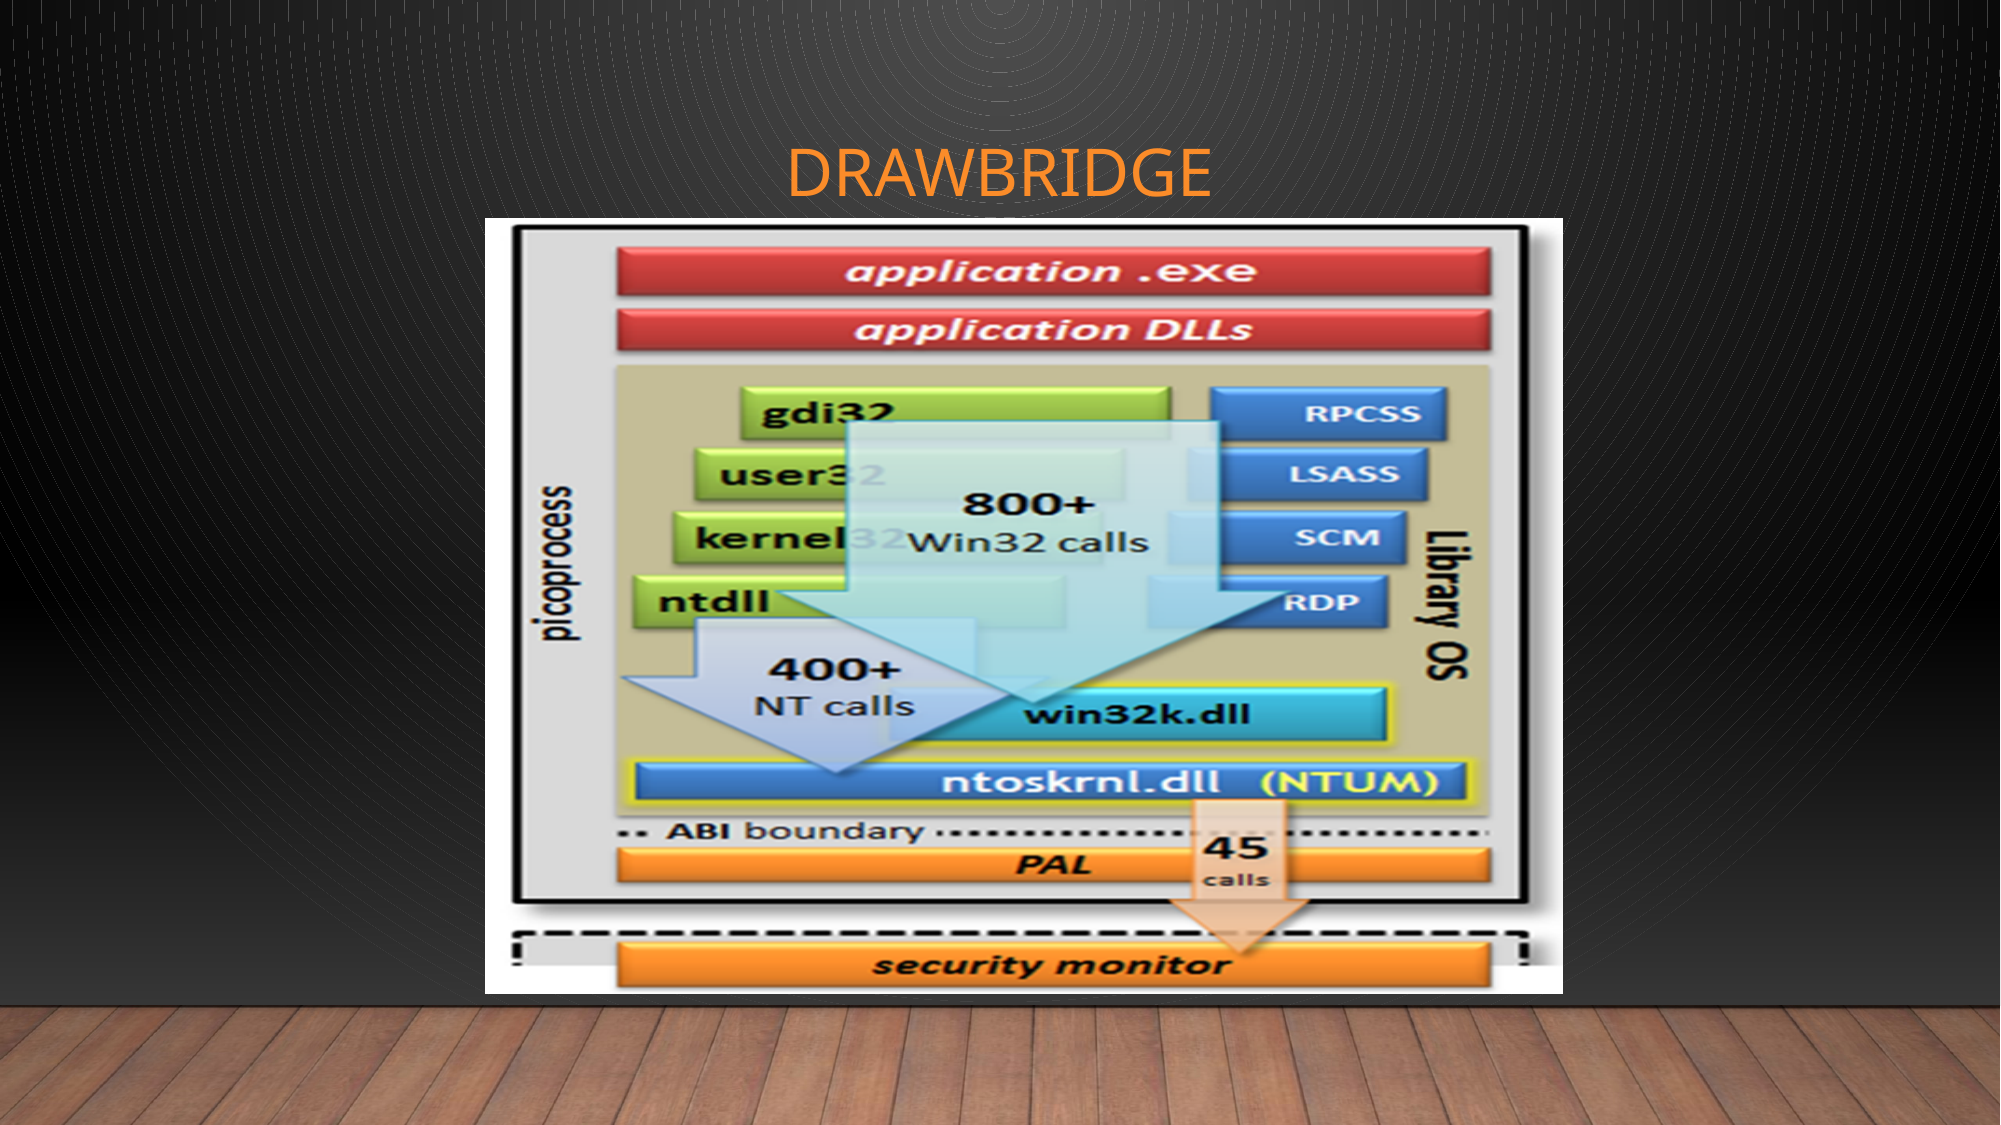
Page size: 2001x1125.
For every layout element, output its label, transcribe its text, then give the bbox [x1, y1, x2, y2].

title DrawBRIDGE [238, 131, 1763, 219]
picture [0, 1005, 2000, 1125]
picture [484, 218, 1563, 994]
